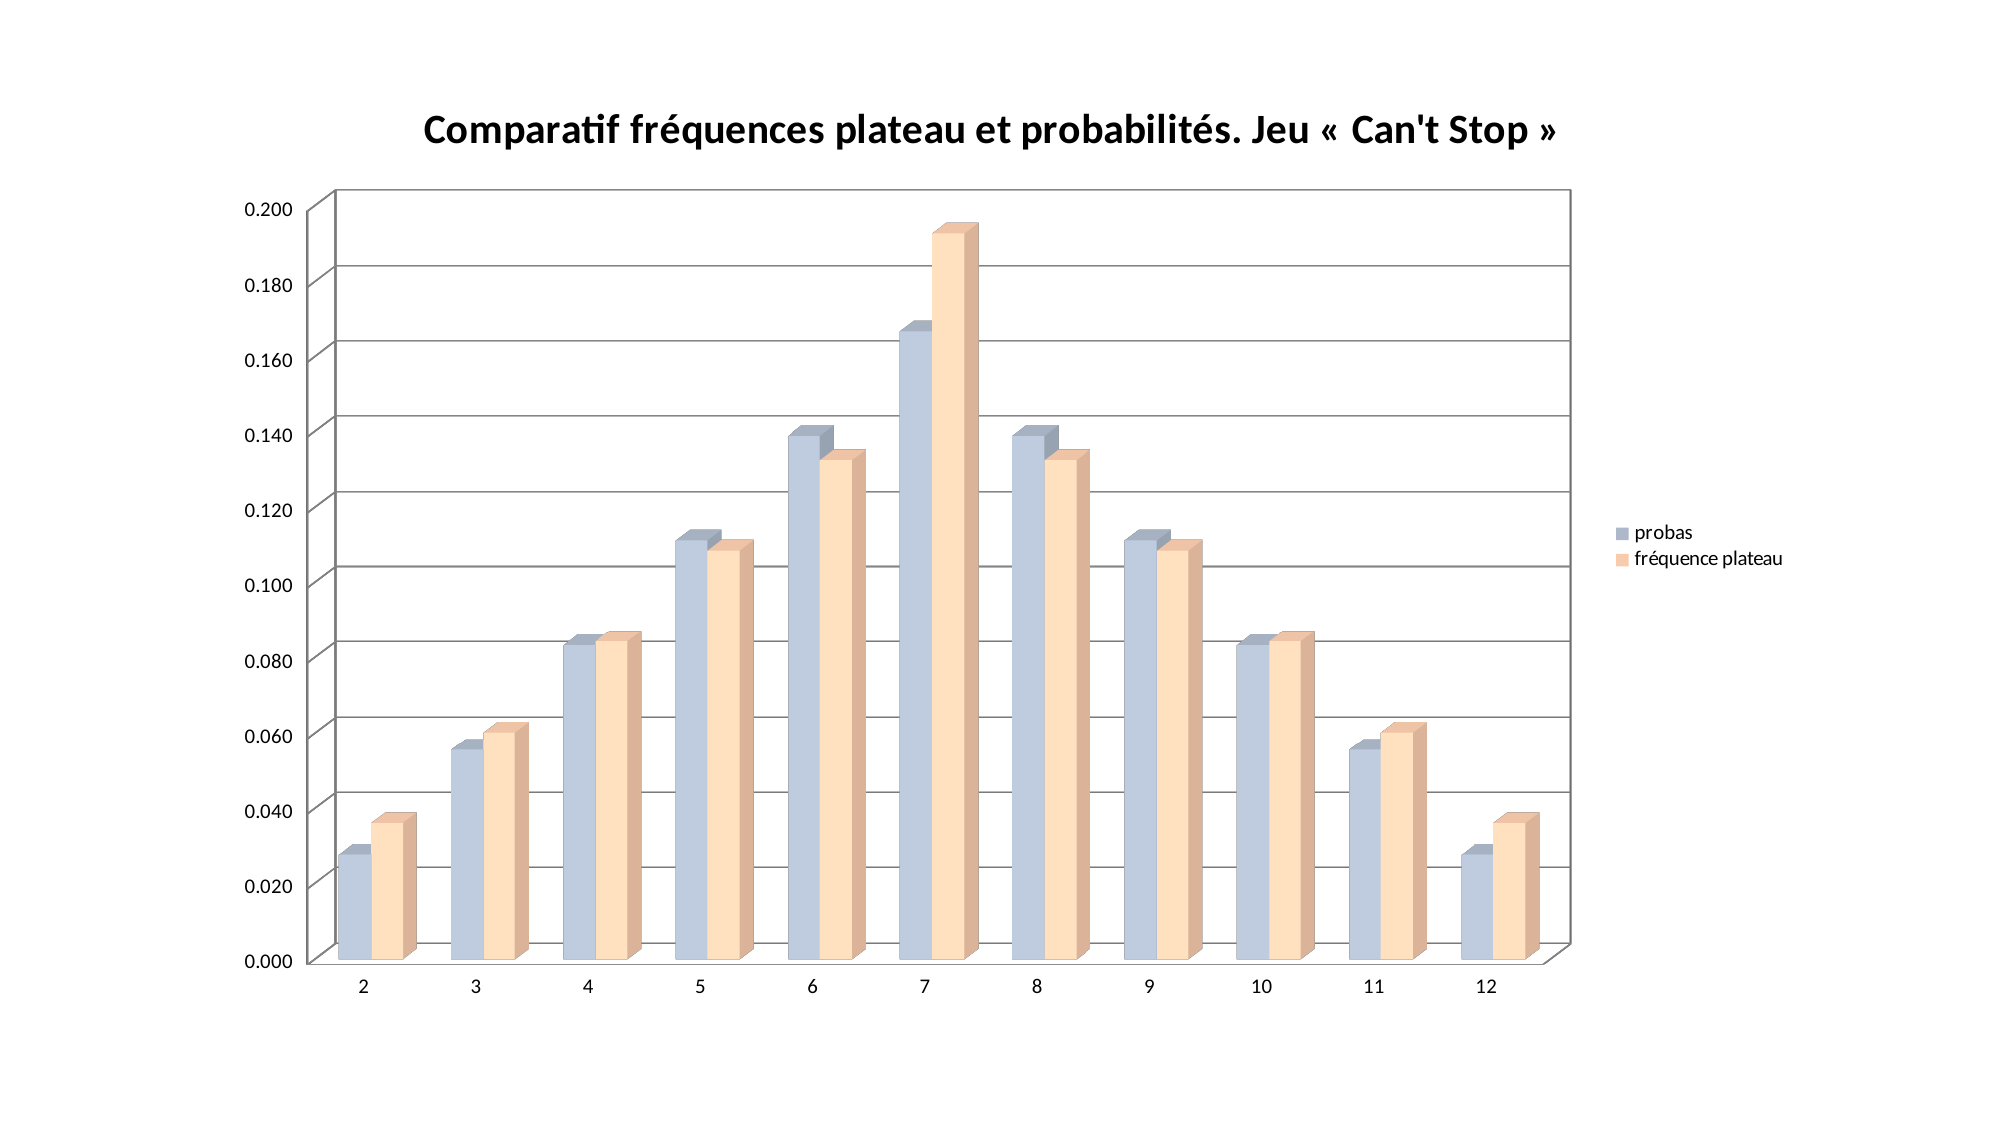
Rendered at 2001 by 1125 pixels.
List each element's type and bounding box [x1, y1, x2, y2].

chart [206, 76, 1803, 1018]
